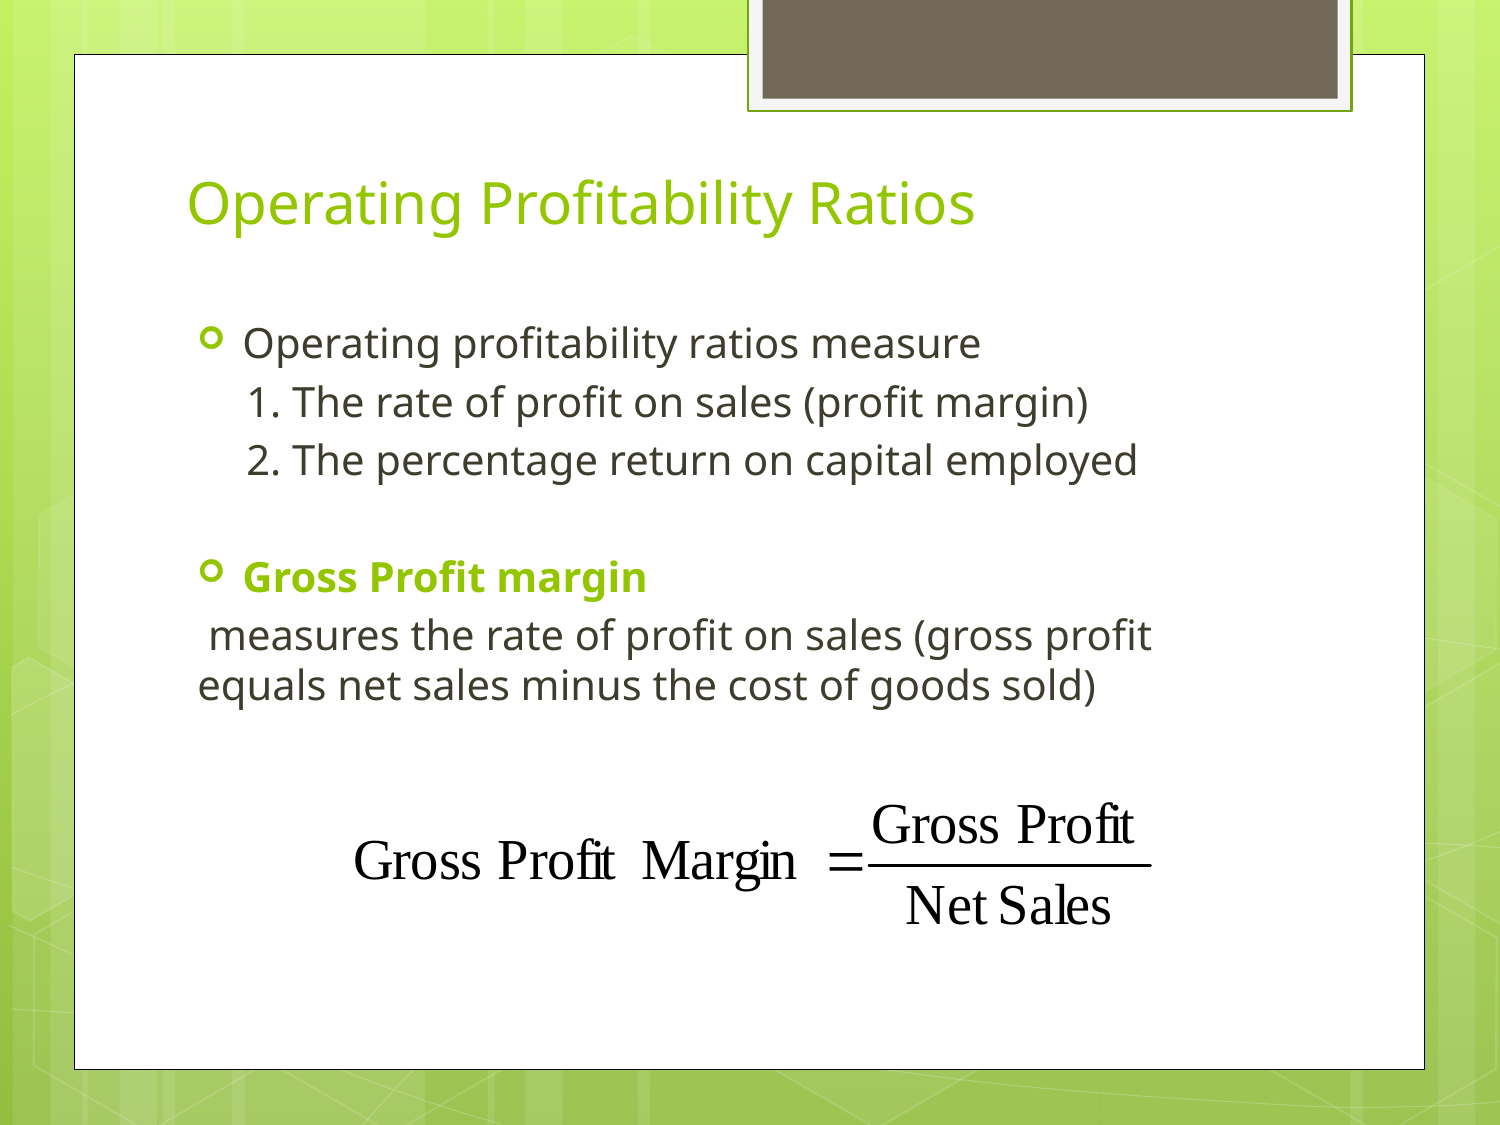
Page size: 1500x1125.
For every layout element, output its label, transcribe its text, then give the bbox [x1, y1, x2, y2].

title Operating Profitability Ratios [171, 133, 1324, 245]
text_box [345, 788, 1160, 935]
list Operating profitability ratios measure 1. The rate of profit on sales (profit margin) 2. The percentage return on capital employed Gross Profit margin measures the rate of profit on sales (gross profit equals net sales minus the cost of goods sold) [171, 309, 1283, 957]
